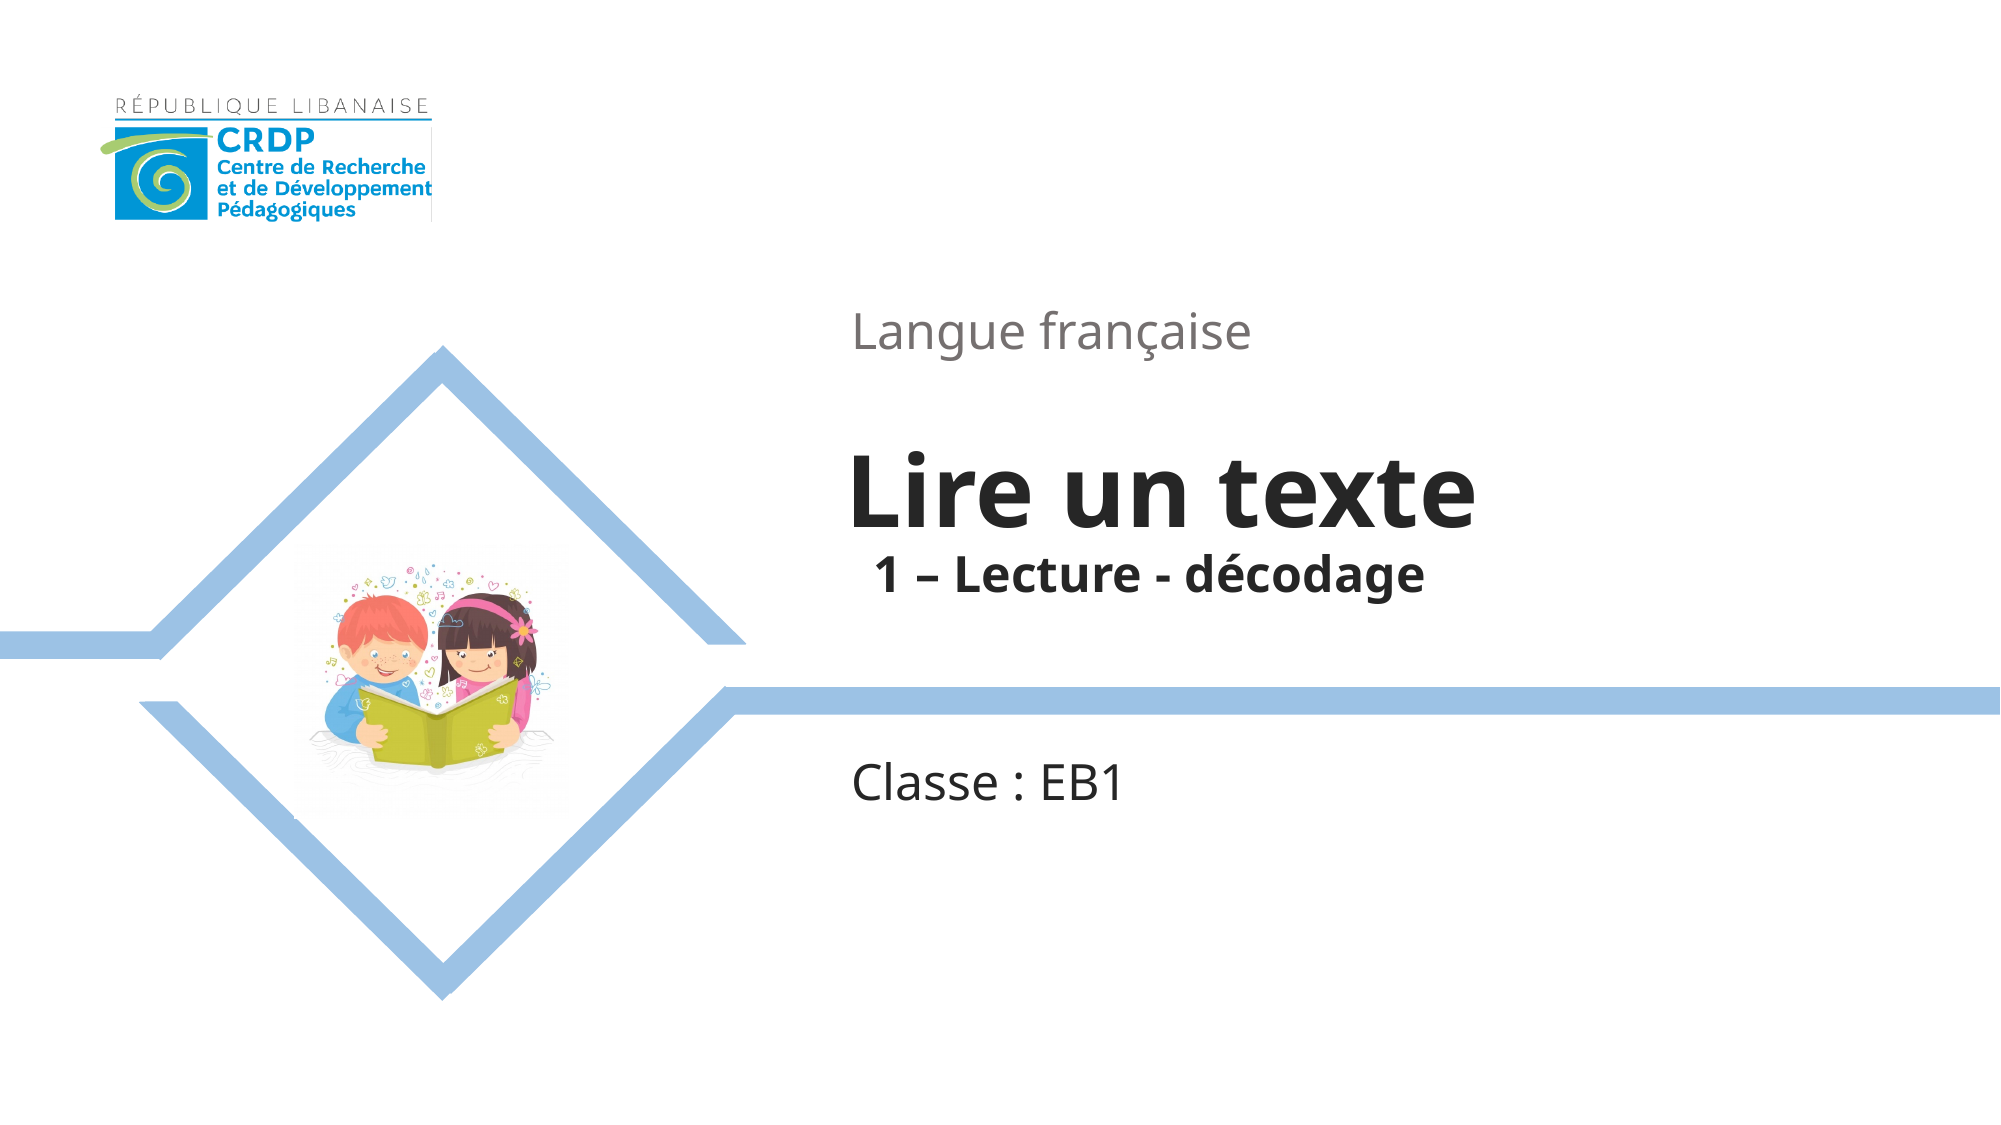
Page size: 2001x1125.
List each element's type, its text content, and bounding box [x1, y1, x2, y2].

text_box Lire un texte 1 – Lecture - décodage [830, 433, 1893, 613]
text_box Langue française [836, 291, 1899, 368]
picture [293, 543, 570, 819]
picture [100, 93, 432, 222]
text_box Classe : EB1 [836, 749, 1905, 888]
